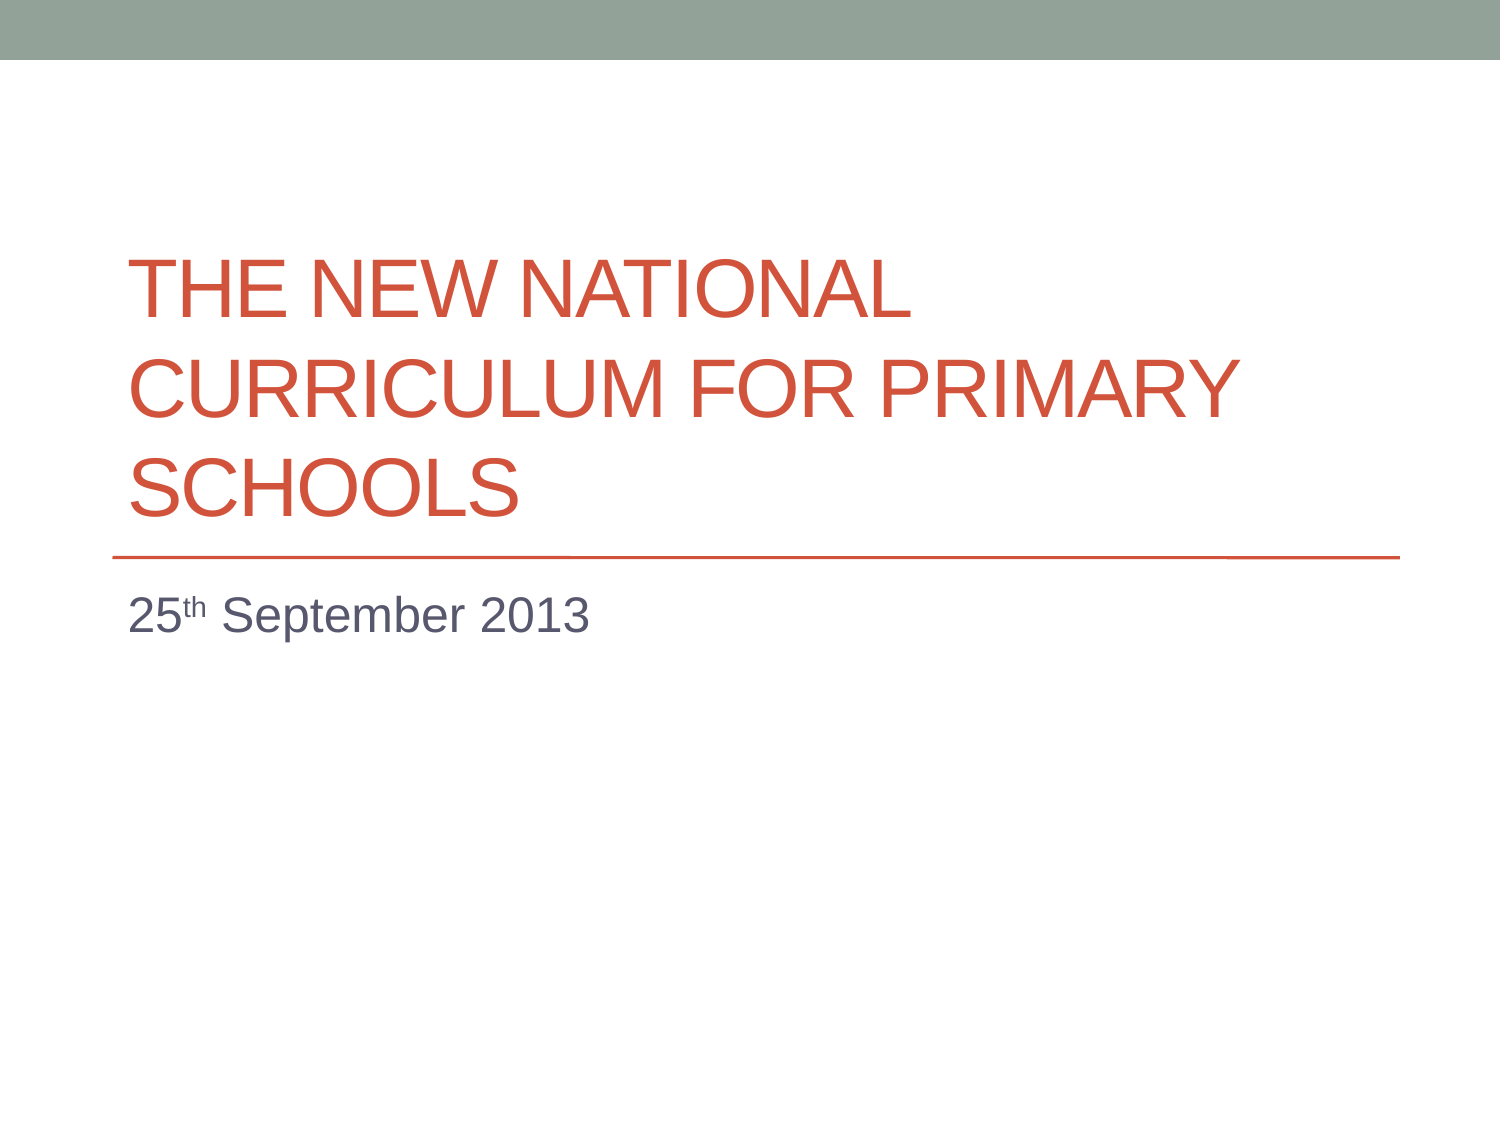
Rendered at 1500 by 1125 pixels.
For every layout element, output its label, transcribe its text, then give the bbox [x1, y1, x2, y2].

subtitle 25th September 2013 [112, 575, 1163, 863]
title The new National Curriculum for primary schools [112, 224, 1400, 542]
